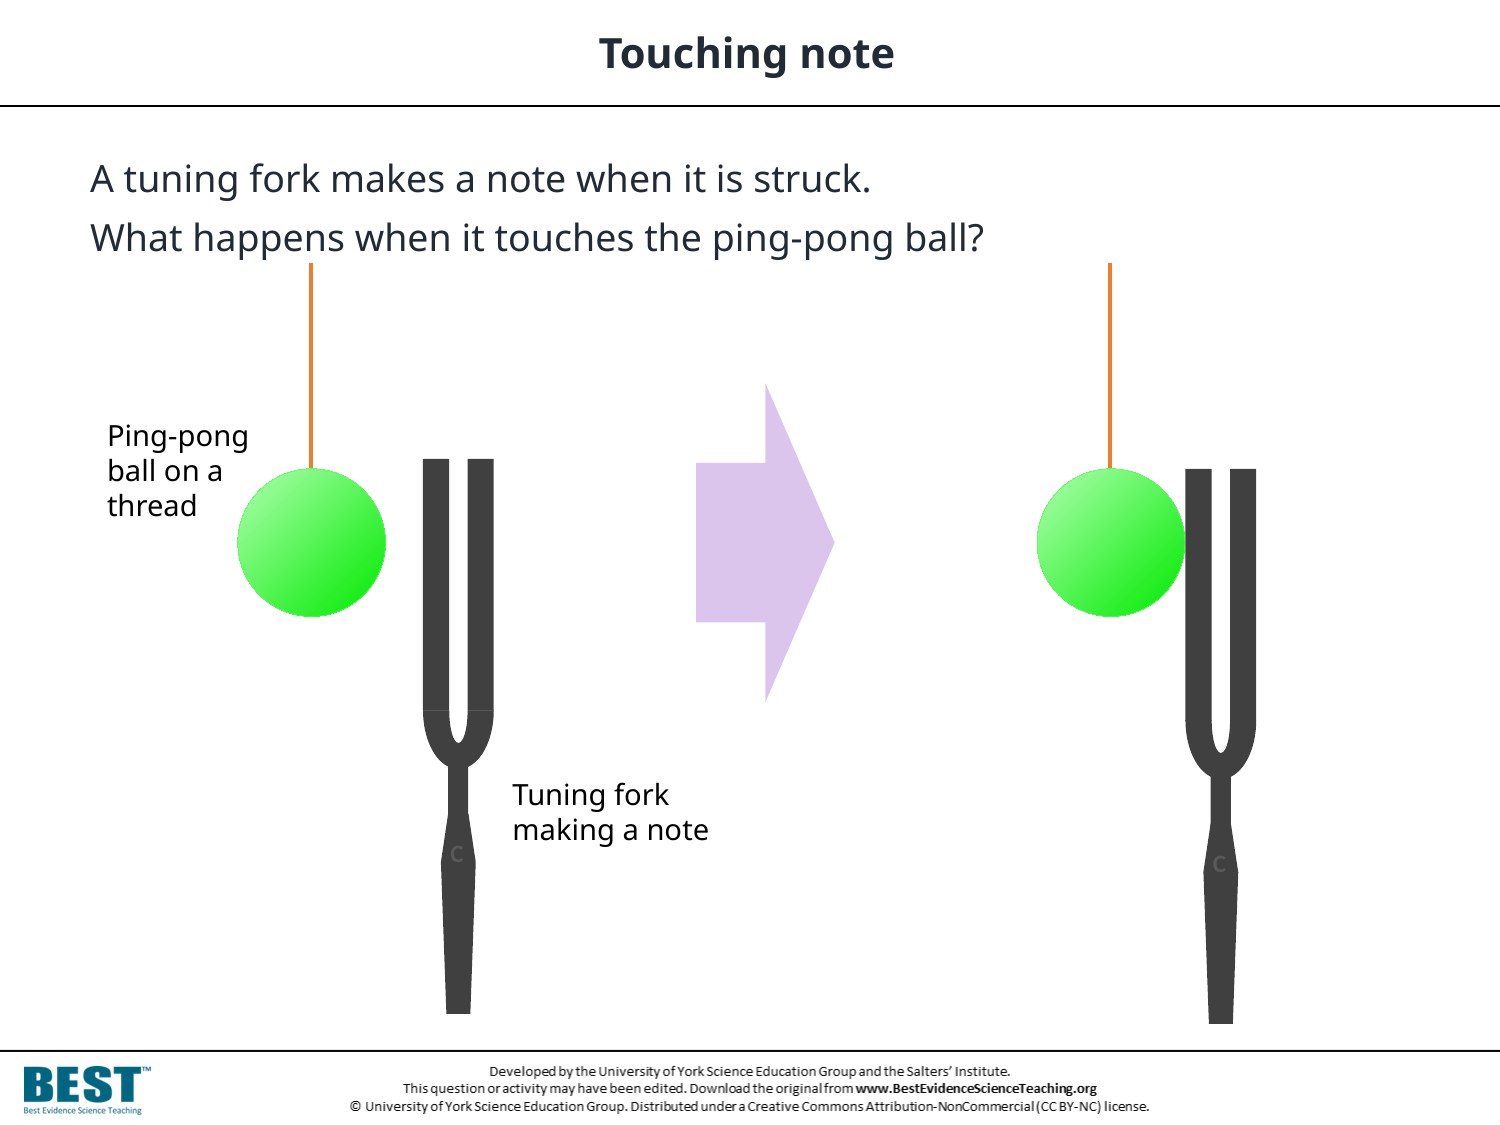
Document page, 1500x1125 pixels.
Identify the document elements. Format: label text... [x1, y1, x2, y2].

text_box Touching note [23, 4, 1471, 99]
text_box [237, 262, 1257, 1024]
picture [0, 105, 1500, 1125]
